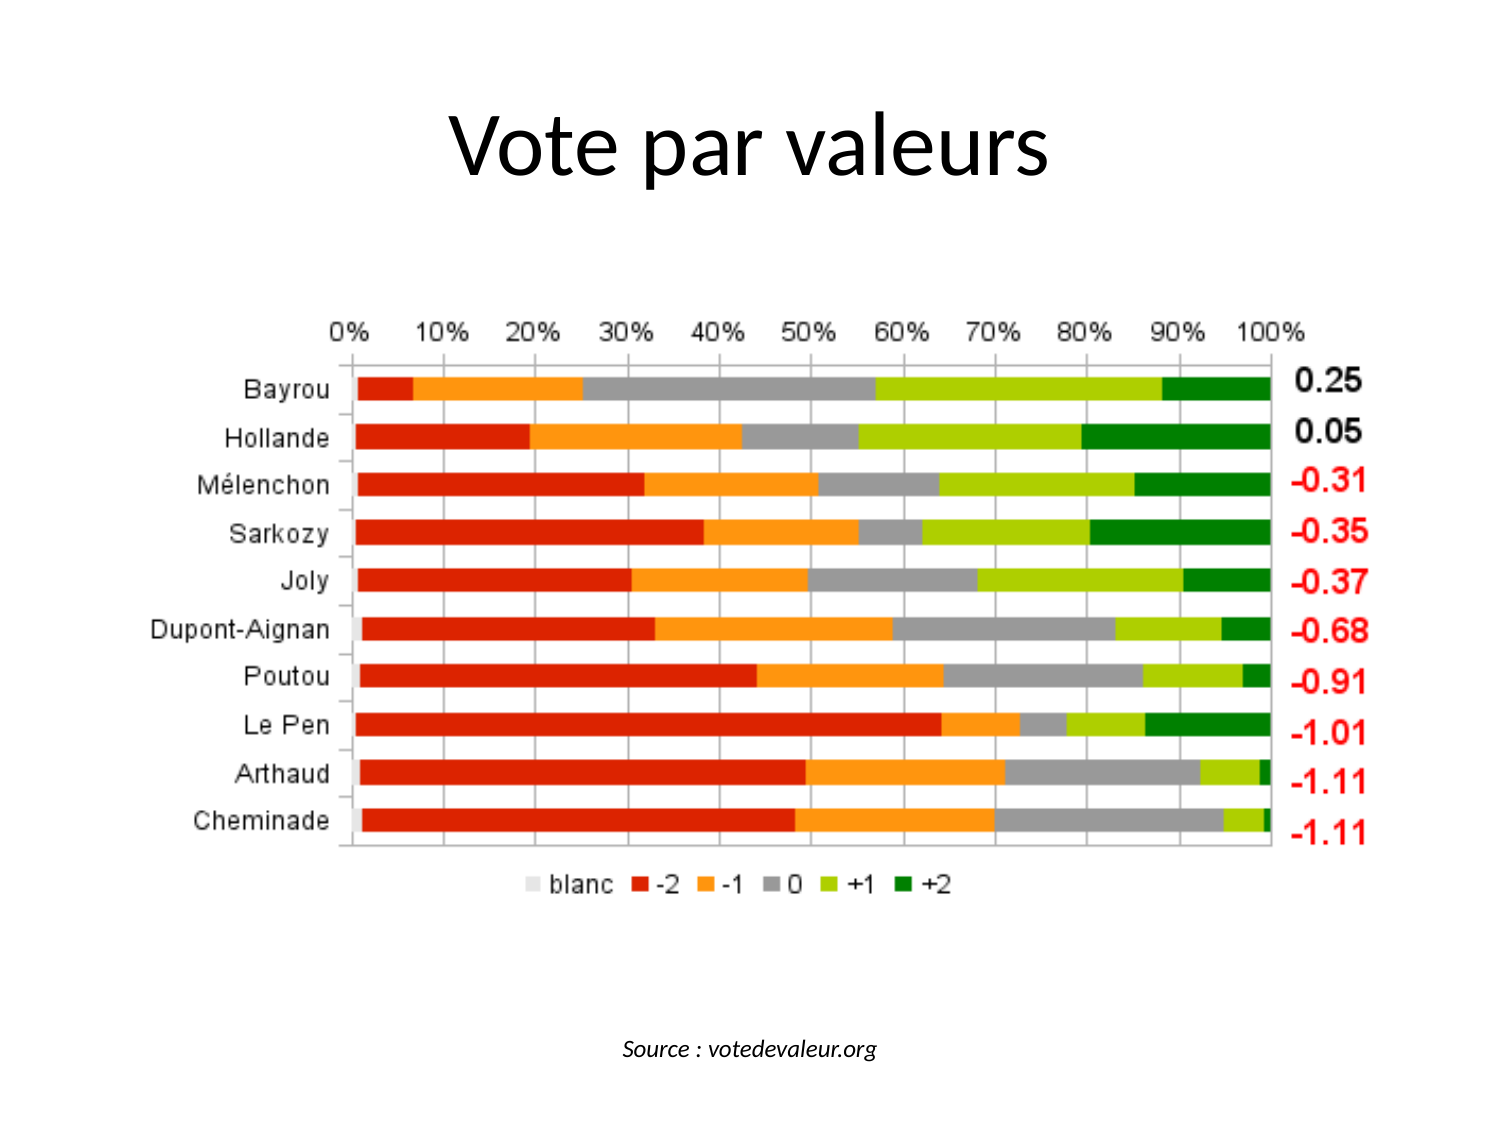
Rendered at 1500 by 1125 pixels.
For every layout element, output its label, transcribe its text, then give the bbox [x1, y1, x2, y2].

title Vote par valeurs [75, 45, 1425, 233]
text_box Source : votedevaleur.org [76, 1025, 1424, 1070]
picture [88, 229, 1412, 997]
